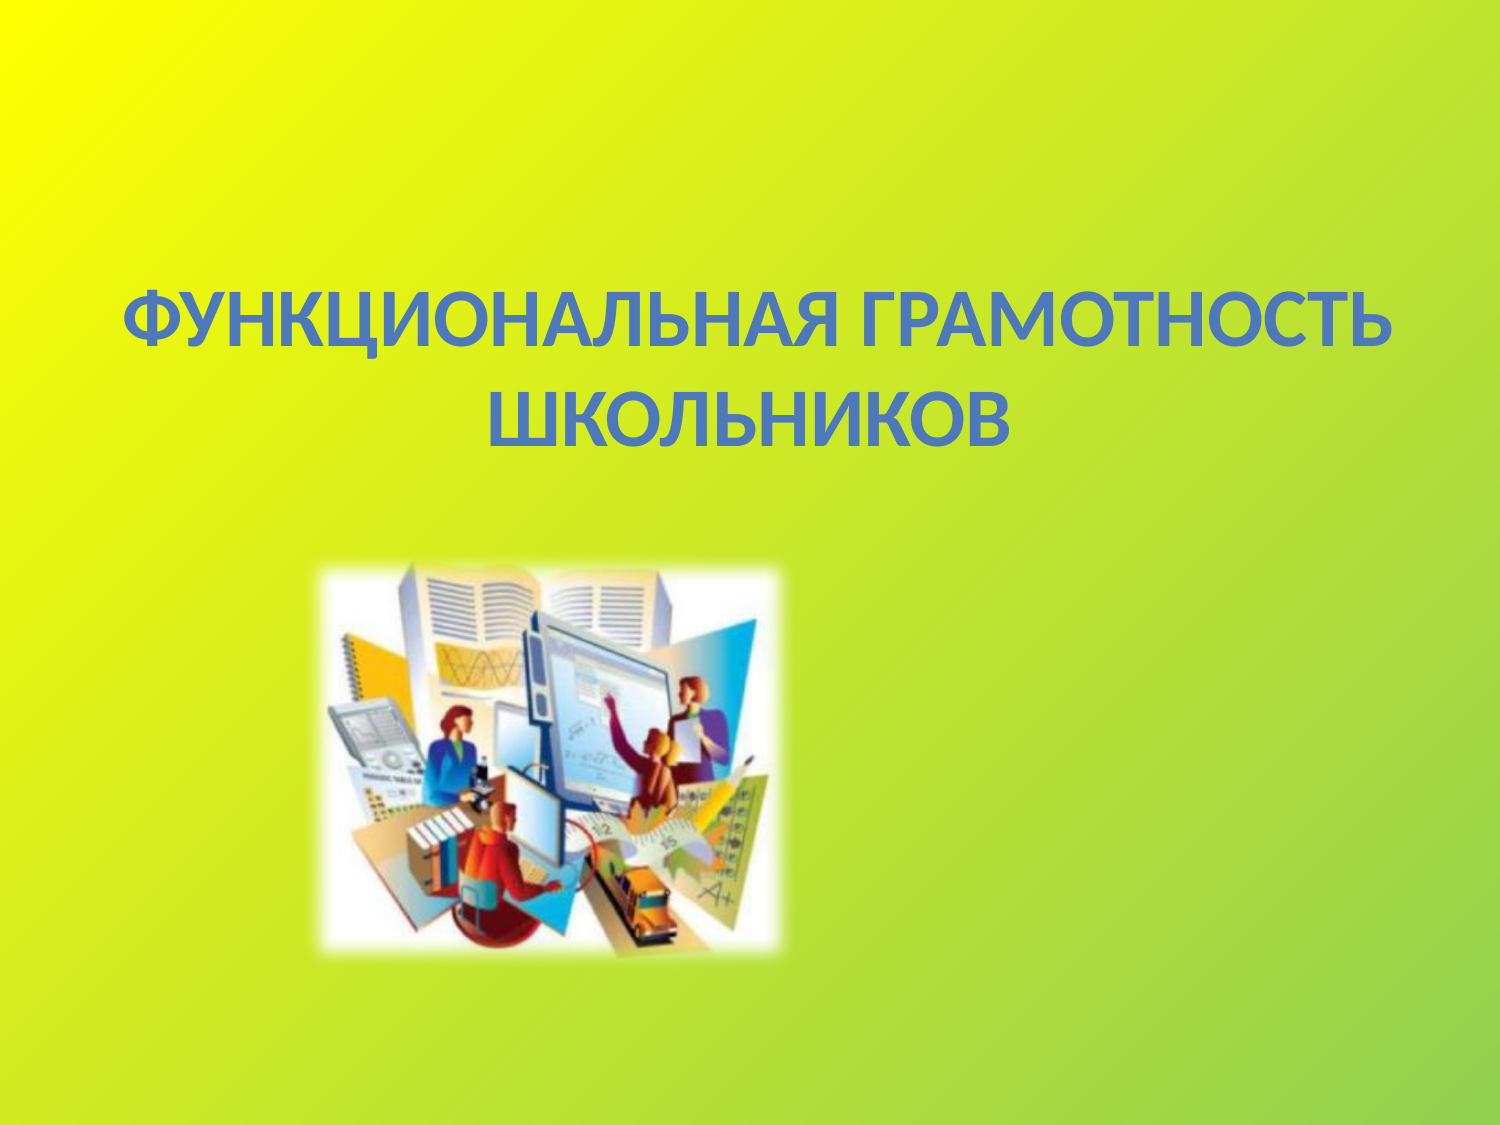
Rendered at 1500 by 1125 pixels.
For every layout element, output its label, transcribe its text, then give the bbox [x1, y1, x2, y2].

text_box Функциональная грамотность школьников [107, 255, 1411, 471]
picture [300, 550, 799, 971]
